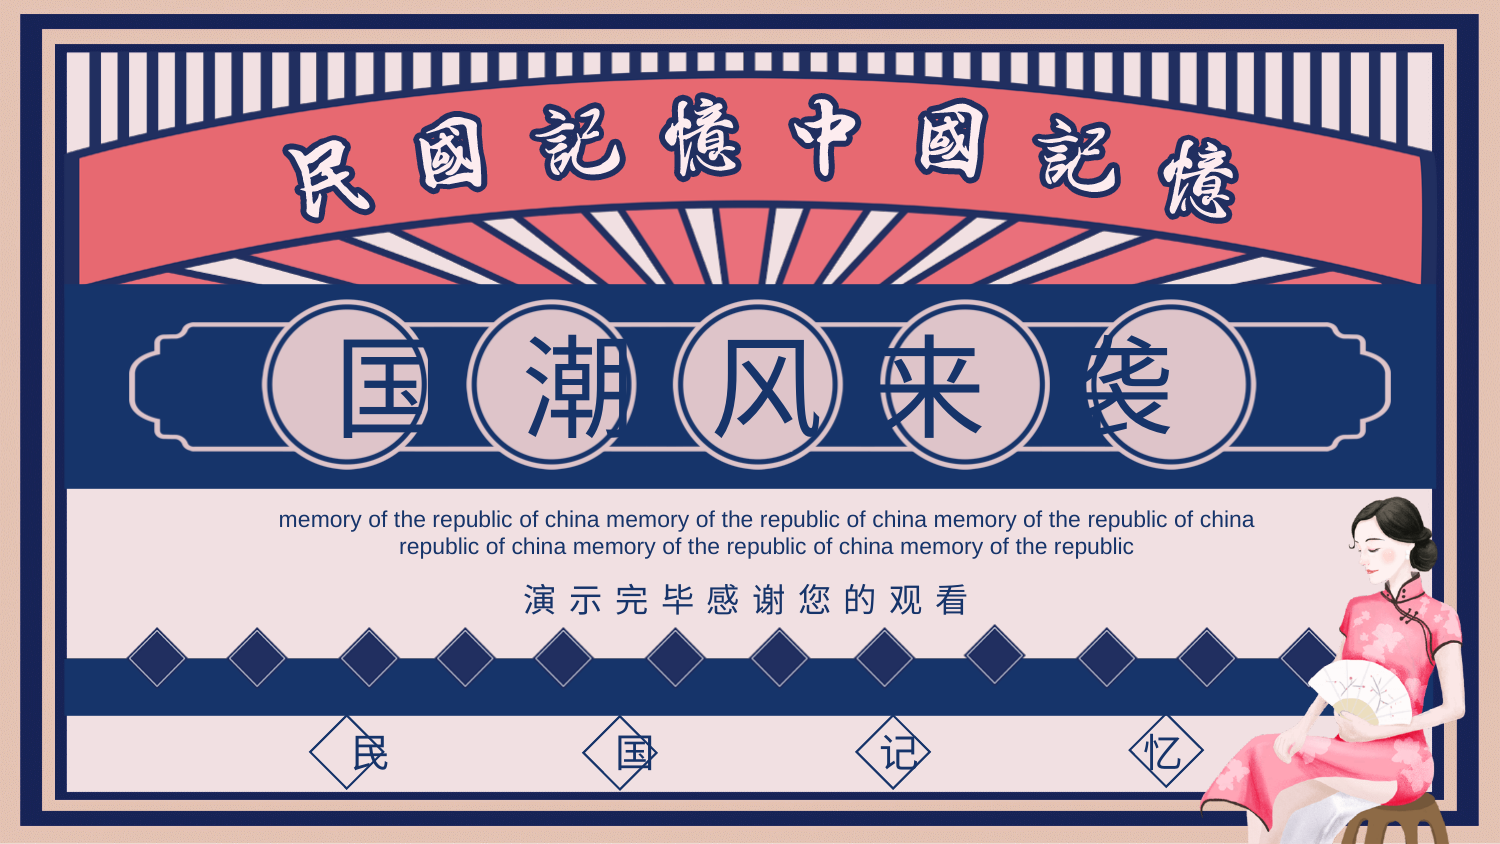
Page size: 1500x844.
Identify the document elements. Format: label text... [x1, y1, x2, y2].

text_box memory of the republic of china memory of the republic of china memory of the republic of china republic of china memory of the republic of china memory of the republic [263, 496, 1192, 567]
picture [0, 0, 1500, 844]
text_box 演示完毕感谢您的观看 [509, 571, 984, 624]
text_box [310, 713, 1192, 790]
